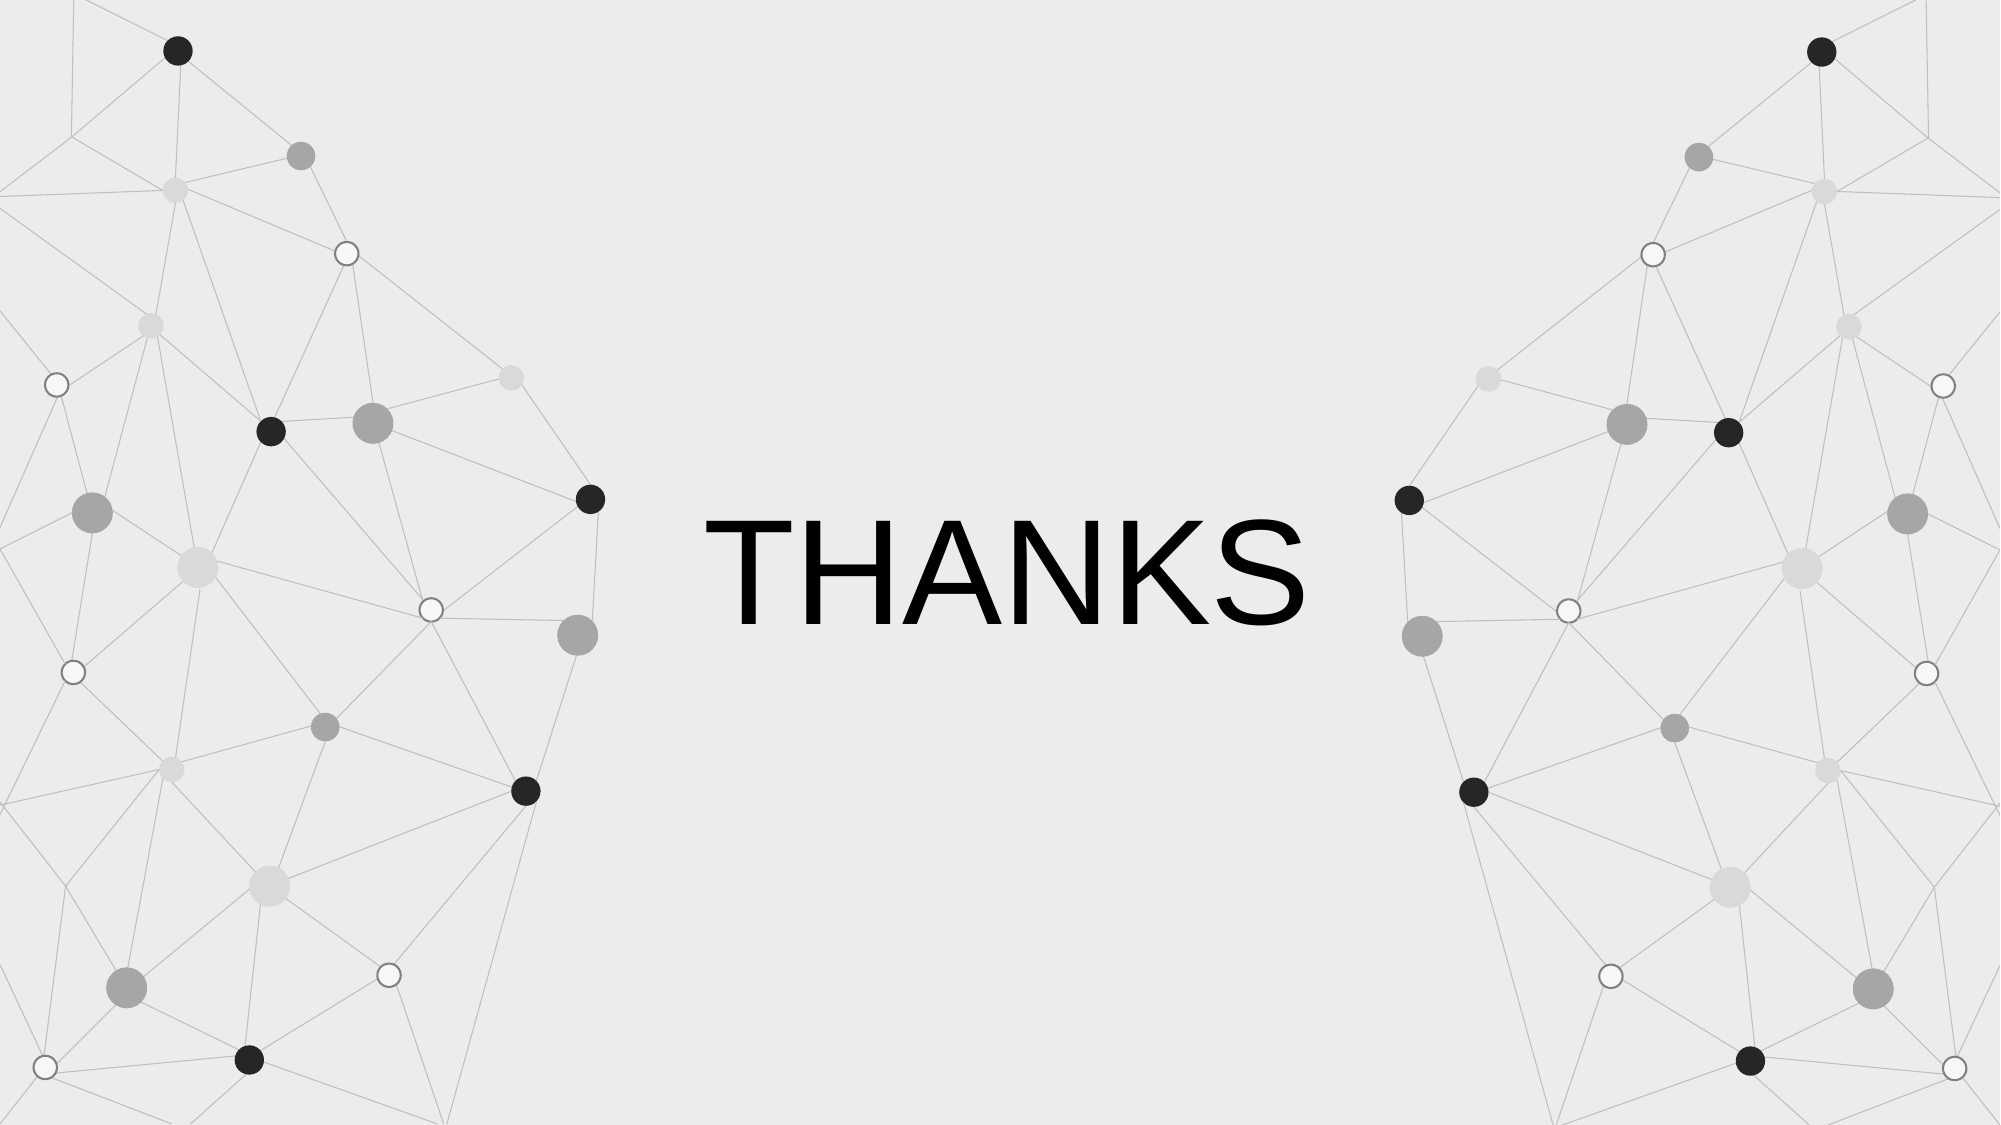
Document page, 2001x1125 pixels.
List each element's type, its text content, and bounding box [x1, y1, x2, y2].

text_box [367, 421, 594, 509]
text_box [1476, 365, 1502, 393]
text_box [1836, 779, 1840, 887]
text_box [1819, 678, 1925, 780]
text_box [1556, 968, 1610, 1125]
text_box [1401, 510, 1408, 622]
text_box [1481, 724, 1669, 791]
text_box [1799, 590, 1825, 763]
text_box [72, 136, 163, 190]
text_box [1649, 253, 1730, 428]
text_box [1633, 423, 1649, 435]
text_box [1928, 138, 2000, 191]
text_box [1688, 62, 1812, 163]
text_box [1412, 621, 1464, 782]
text_box [1851, 967, 1895, 1011]
text_box [497, 364, 524, 392]
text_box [181, 186, 338, 253]
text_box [387, 375, 510, 409]
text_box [1645, 159, 1694, 260]
text_box [43, 372, 70, 389]
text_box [373, 248, 503, 369]
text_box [206, 565, 329, 724]
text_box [0, 136, 72, 190]
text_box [268, 791, 512, 887]
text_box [1409, 372, 1488, 422]
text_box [1474, 622, 1569, 800]
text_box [1904, 516, 1931, 679]
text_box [331, 723, 519, 790]
text_box [1732, 888, 1737, 909]
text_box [1463, 802, 1554, 1125]
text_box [152, 202, 176, 334]
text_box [1624, 417, 1649, 423]
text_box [280, 433, 374, 559]
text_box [306, 158, 355, 259]
text_box [60, 660, 74, 686]
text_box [1406, 422, 1633, 510]
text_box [1837, 137, 1929, 191]
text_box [49, 1076, 172, 1124]
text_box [433, 498, 588, 619]
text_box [0, 1065, 47, 1124]
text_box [1671, 566, 1794, 725]
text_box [0, 680, 66, 801]
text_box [390, 967, 444, 1124]
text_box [0, 548, 66, 665]
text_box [1792, 561, 1904, 670]
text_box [1699, 156, 1832, 188]
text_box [1953, 965, 2000, 1066]
text_box [512, 775, 542, 803]
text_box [128, 995, 247, 1054]
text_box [0, 190, 163, 197]
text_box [270, 251, 350, 427]
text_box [268, 886, 381, 967]
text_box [174, 589, 200, 762]
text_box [66, 886, 122, 981]
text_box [1928, 513, 2000, 550]
text_box [255, 416, 287, 448]
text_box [1940, 311, 2000, 386]
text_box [168, 155, 300, 187]
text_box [102, 503, 200, 568]
text_box [263, 887, 268, 908]
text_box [74, 48, 177, 138]
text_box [1412, 499, 1567, 620]
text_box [1739, 178, 1825, 335]
text_box [1925, 661, 1940, 687]
text_box [1694, 163, 1699, 173]
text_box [43, 886, 66, 1055]
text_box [0, 208, 162, 326]
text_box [1878, 887, 1934, 982]
text_box [1683, 146, 1688, 159]
text_box [1605, 402, 1648, 422]
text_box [350, 415, 376, 422]
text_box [253, 970, 391, 1056]
text_box [1814, 766, 1836, 785]
text_box [1782, 547, 1799, 566]
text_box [1840, 770, 1935, 888]
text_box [190, 1070, 250, 1124]
text_box [319, 712, 331, 743]
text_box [1488, 792, 1732, 888]
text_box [393, 805, 446, 965]
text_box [1818, 56, 1825, 156]
text_box [1400, 617, 1421, 656]
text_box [0, 387, 62, 512]
text_box [1458, 776, 1488, 804]
text_box [1601, 963, 1623, 971]
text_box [1576, 510, 1625, 560]
text_box [164, 765, 186, 784]
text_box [102, 336, 148, 507]
text_box [300, 162, 306, 172]
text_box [74, 676, 181, 779]
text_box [66, 325, 160, 387]
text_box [1832, 0, 1916, 42]
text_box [0, 801, 66, 887]
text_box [592, 509, 599, 621]
text_box [422, 597, 439, 621]
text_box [1739, 443, 1790, 559]
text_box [84, 0, 168, 41]
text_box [1568, 622, 1669, 724]
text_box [431, 621, 525, 799]
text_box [156, 387, 196, 503]
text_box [1804, 388, 1844, 504]
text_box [1934, 681, 2000, 803]
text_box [1731, 783, 1829, 888]
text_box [1739, 335, 1840, 423]
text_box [1554, 806, 1607, 966]
text_box [105, 966, 148, 1010]
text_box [446, 801, 537, 1124]
text_box [594, 484, 607, 513]
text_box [1757, 887, 1872, 991]
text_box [1852, 338, 1898, 508]
text_box [1898, 492, 1930, 535]
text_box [1837, 209, 2000, 327]
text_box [59, 389, 91, 507]
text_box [1737, 887, 1757, 1060]
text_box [1934, 549, 2000, 666]
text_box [1799, 504, 1898, 570]
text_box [536, 620, 588, 781]
text_box [200, 546, 218, 565]
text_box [212, 559, 423, 619]
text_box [243, 886, 263, 1059]
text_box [65, 769, 160, 887]
text_box [312, 145, 317, 158]
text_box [171, 782, 269, 887]
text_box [1489, 376, 1613, 410]
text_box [171, 723, 319, 765]
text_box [175, 55, 182, 155]
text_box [1828, 1078, 1950, 1125]
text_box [331, 621, 432, 723]
text_box [162, 35, 194, 67]
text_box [128, 886, 243, 990]
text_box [271, 741, 326, 791]
text_box [1712, 417, 1745, 449]
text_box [1562, 1059, 1747, 1125]
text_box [1909, 390, 1941, 508]
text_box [188, 61, 312, 162]
text_box [1930, 373, 1957, 390]
text_box [1825, 180, 1837, 204]
text_box [351, 422, 367, 433]
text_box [1753, 996, 1872, 1055]
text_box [374, 509, 423, 559]
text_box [47, 1055, 244, 1074]
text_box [1662, 187, 1819, 254]
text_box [0, 310, 60, 385]
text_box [96, 560, 208, 669]
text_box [53, 1002, 119, 1055]
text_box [69, 515, 96, 678]
text_box [1561, 598, 1578, 622]
text_box [1943, 1075, 1953, 1081]
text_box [1953, 1066, 2000, 1125]
text_box [1669, 713, 1681, 744]
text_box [1609, 971, 1747, 1057]
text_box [159, 334, 261, 422]
text_box [163, 178, 174, 202]
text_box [1626, 246, 1649, 404]
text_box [1749, 1071, 1810, 1125]
text_box [1806, 36, 1838, 68]
text_box [579, 616, 600, 655]
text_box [1674, 742, 1729, 792]
text_box [244, 1059, 253, 1076]
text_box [1619, 887, 1732, 968]
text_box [1576, 560, 1788, 620]
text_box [1823, 49, 1926, 139]
text_box [1747, 1060, 1756, 1077]
text_box THANKS [688, 467, 1334, 662]
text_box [1881, 1003, 1947, 1056]
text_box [1840, 326, 1934, 388]
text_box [0, 512, 72, 549]
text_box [253, 1058, 438, 1124]
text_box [1756, 1056, 1953, 1075]
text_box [1824, 204, 1848, 335]
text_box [1934, 803, 2000, 888]
text_box [70, 491, 102, 534]
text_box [124, 887, 128, 984]
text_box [350, 245, 373, 403]
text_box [1497, 249, 1626, 370]
text_box [1393, 485, 1406, 514]
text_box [1570, 510, 1576, 609]
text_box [1837, 191, 2000, 198]
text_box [174, 176, 261, 334]
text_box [1625, 435, 1720, 560]
text_box [377, 962, 399, 970]
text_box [1681, 724, 1829, 766]
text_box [0, 964, 47, 1065]
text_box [512, 371, 591, 421]
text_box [1937, 388, 2000, 513]
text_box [423, 509, 430, 608]
text_box [353, 401, 395, 421]
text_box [209, 441, 261, 558]
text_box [1934, 887, 1957, 1056]
